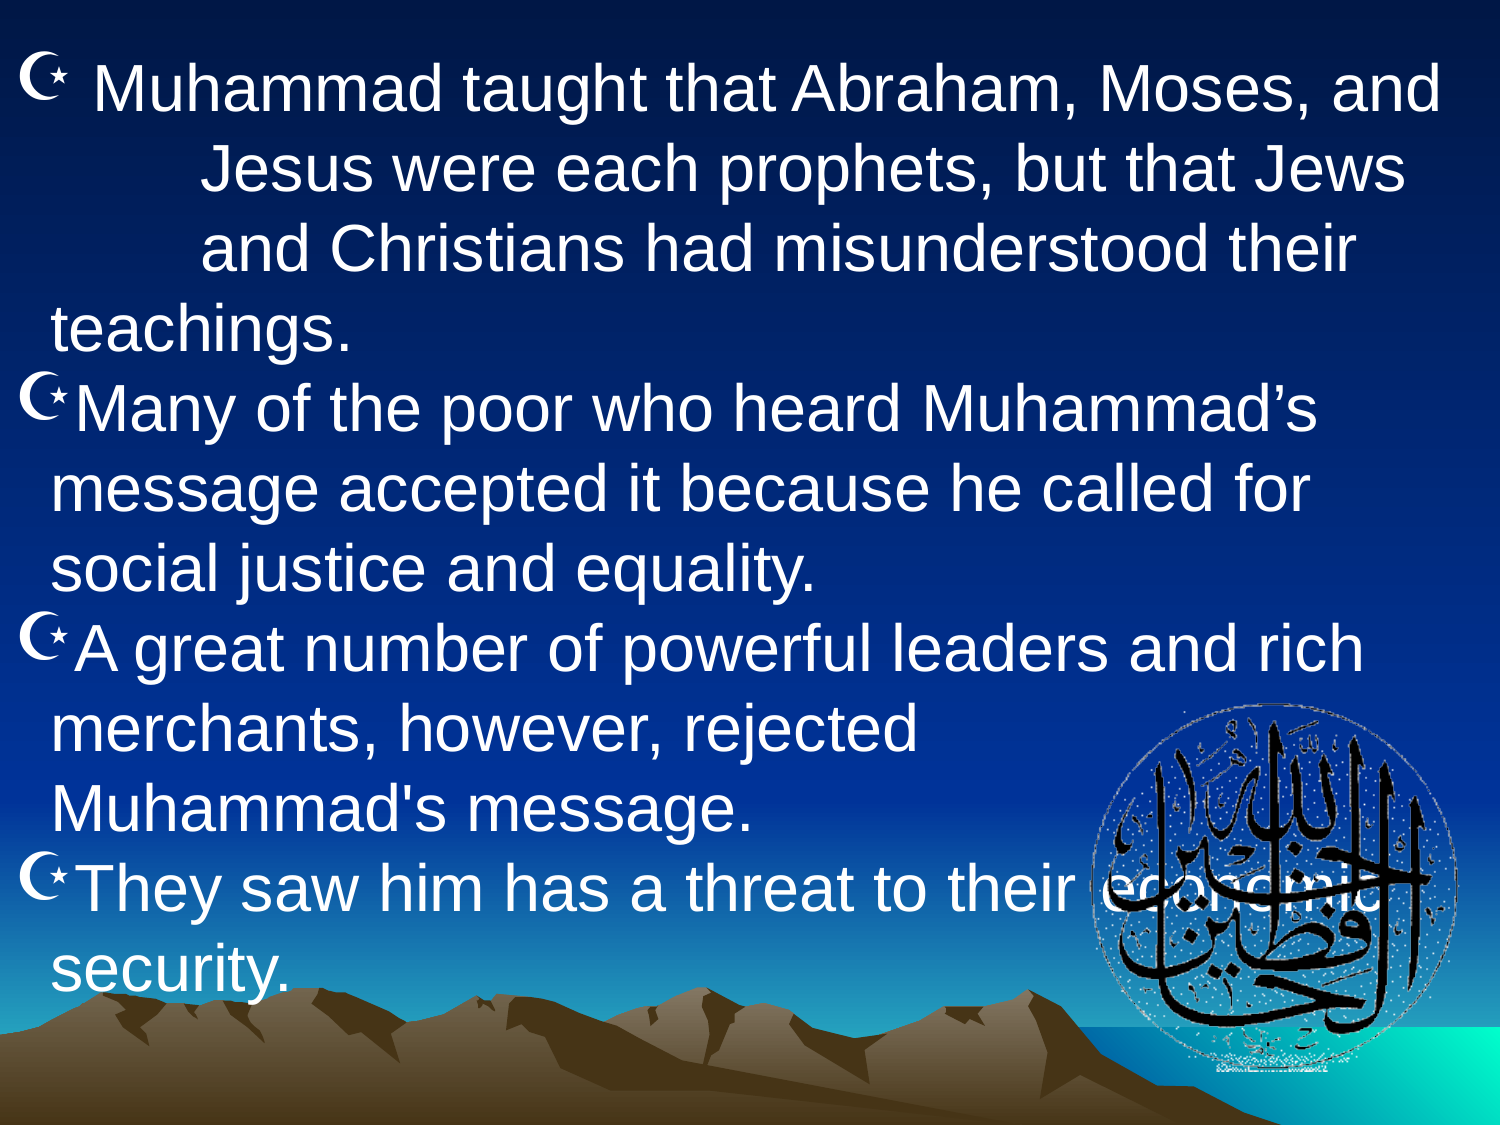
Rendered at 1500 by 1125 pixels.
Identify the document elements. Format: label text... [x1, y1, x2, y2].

picture [1087, 699, 1462, 1073]
text_box Muhammad taught that Abraham, Moses, and Jesus were each prophets, but that Jews and Christians had misunderstood their teachings. Many of the poor who heard Muhammad’s message accepted it because he called for social justice and equality. A great number of powerful leaders and rich merchants, however, rejected Muhammad's message. They saw him has a threat to their economic security. [0, 37, 1500, 1012]
